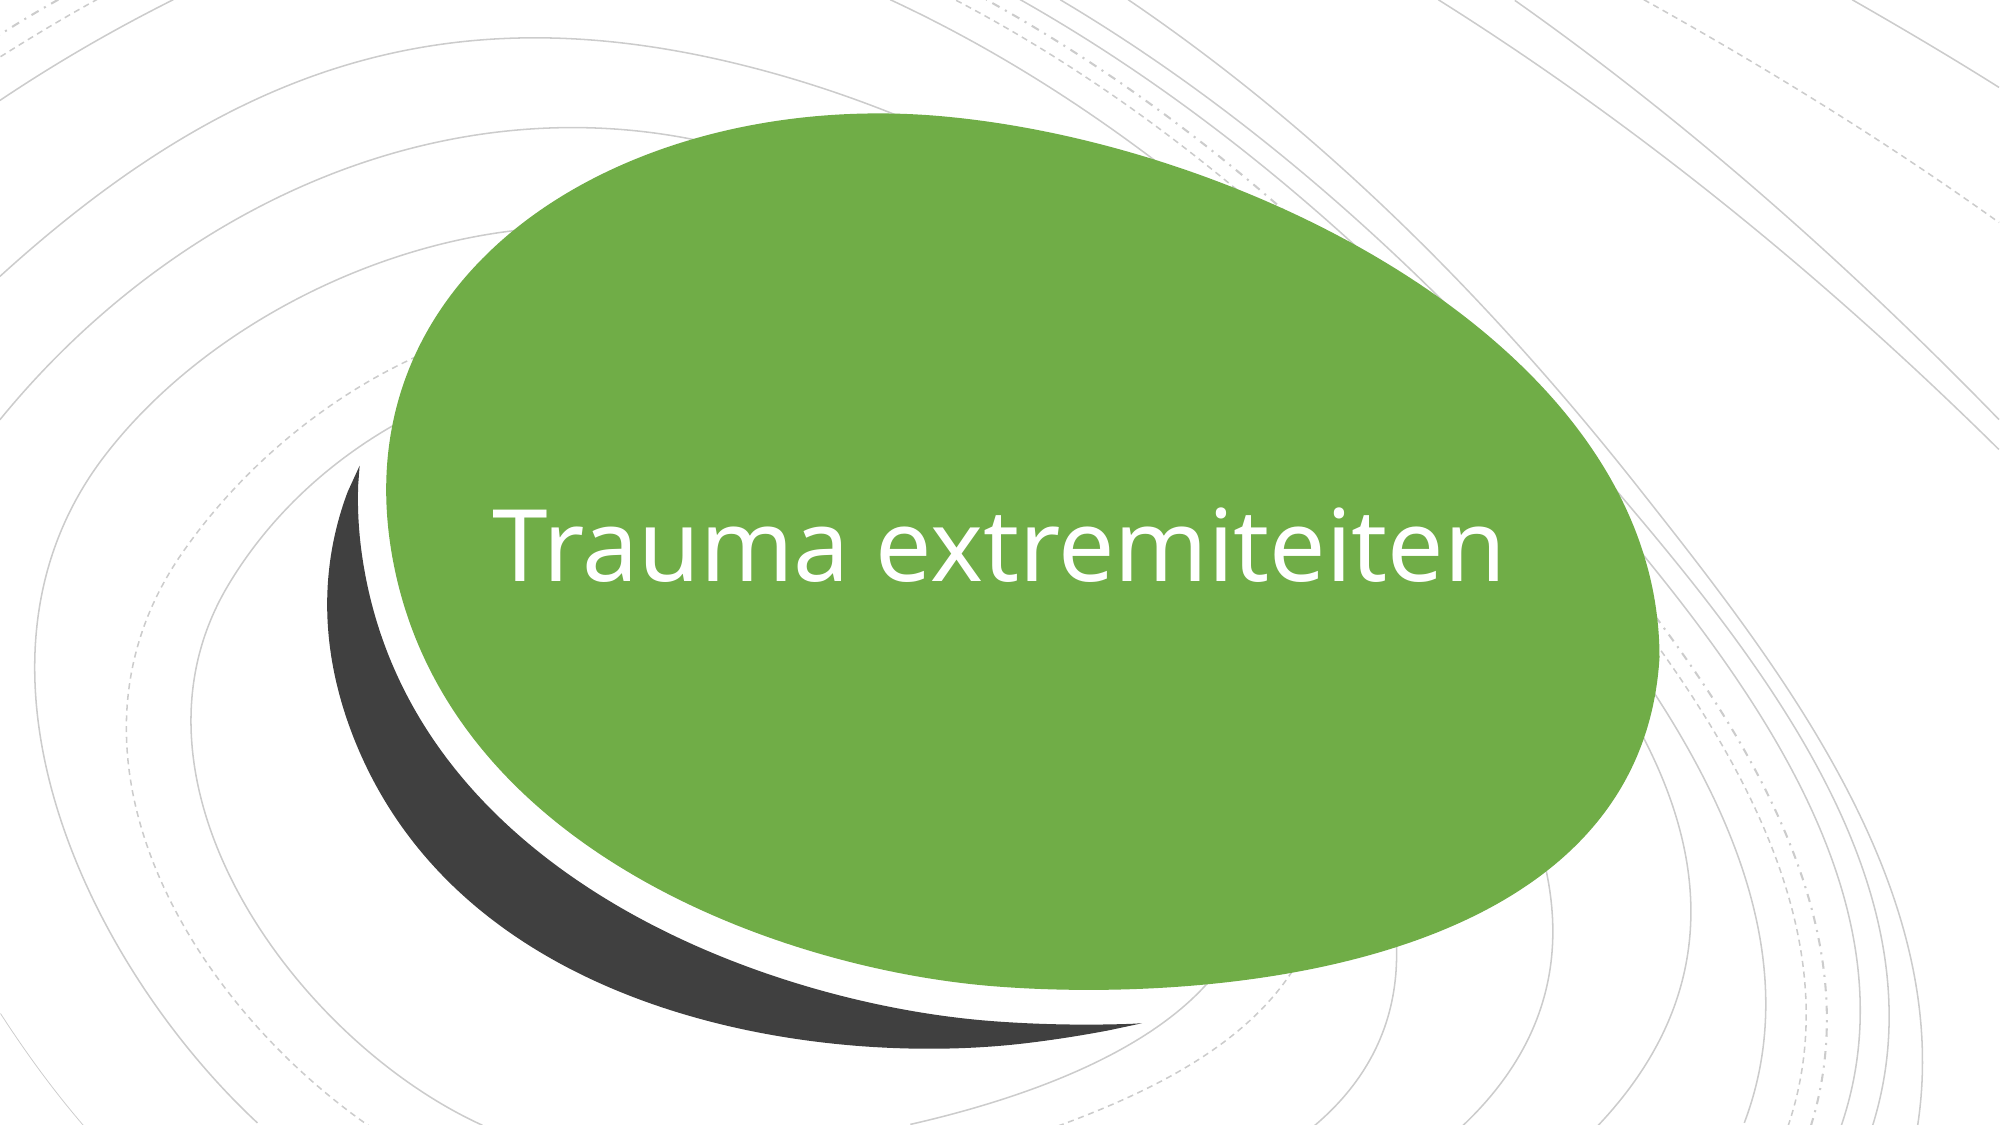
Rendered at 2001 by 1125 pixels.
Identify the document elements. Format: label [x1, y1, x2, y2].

text_box [0, 0, 1999, 1125]
